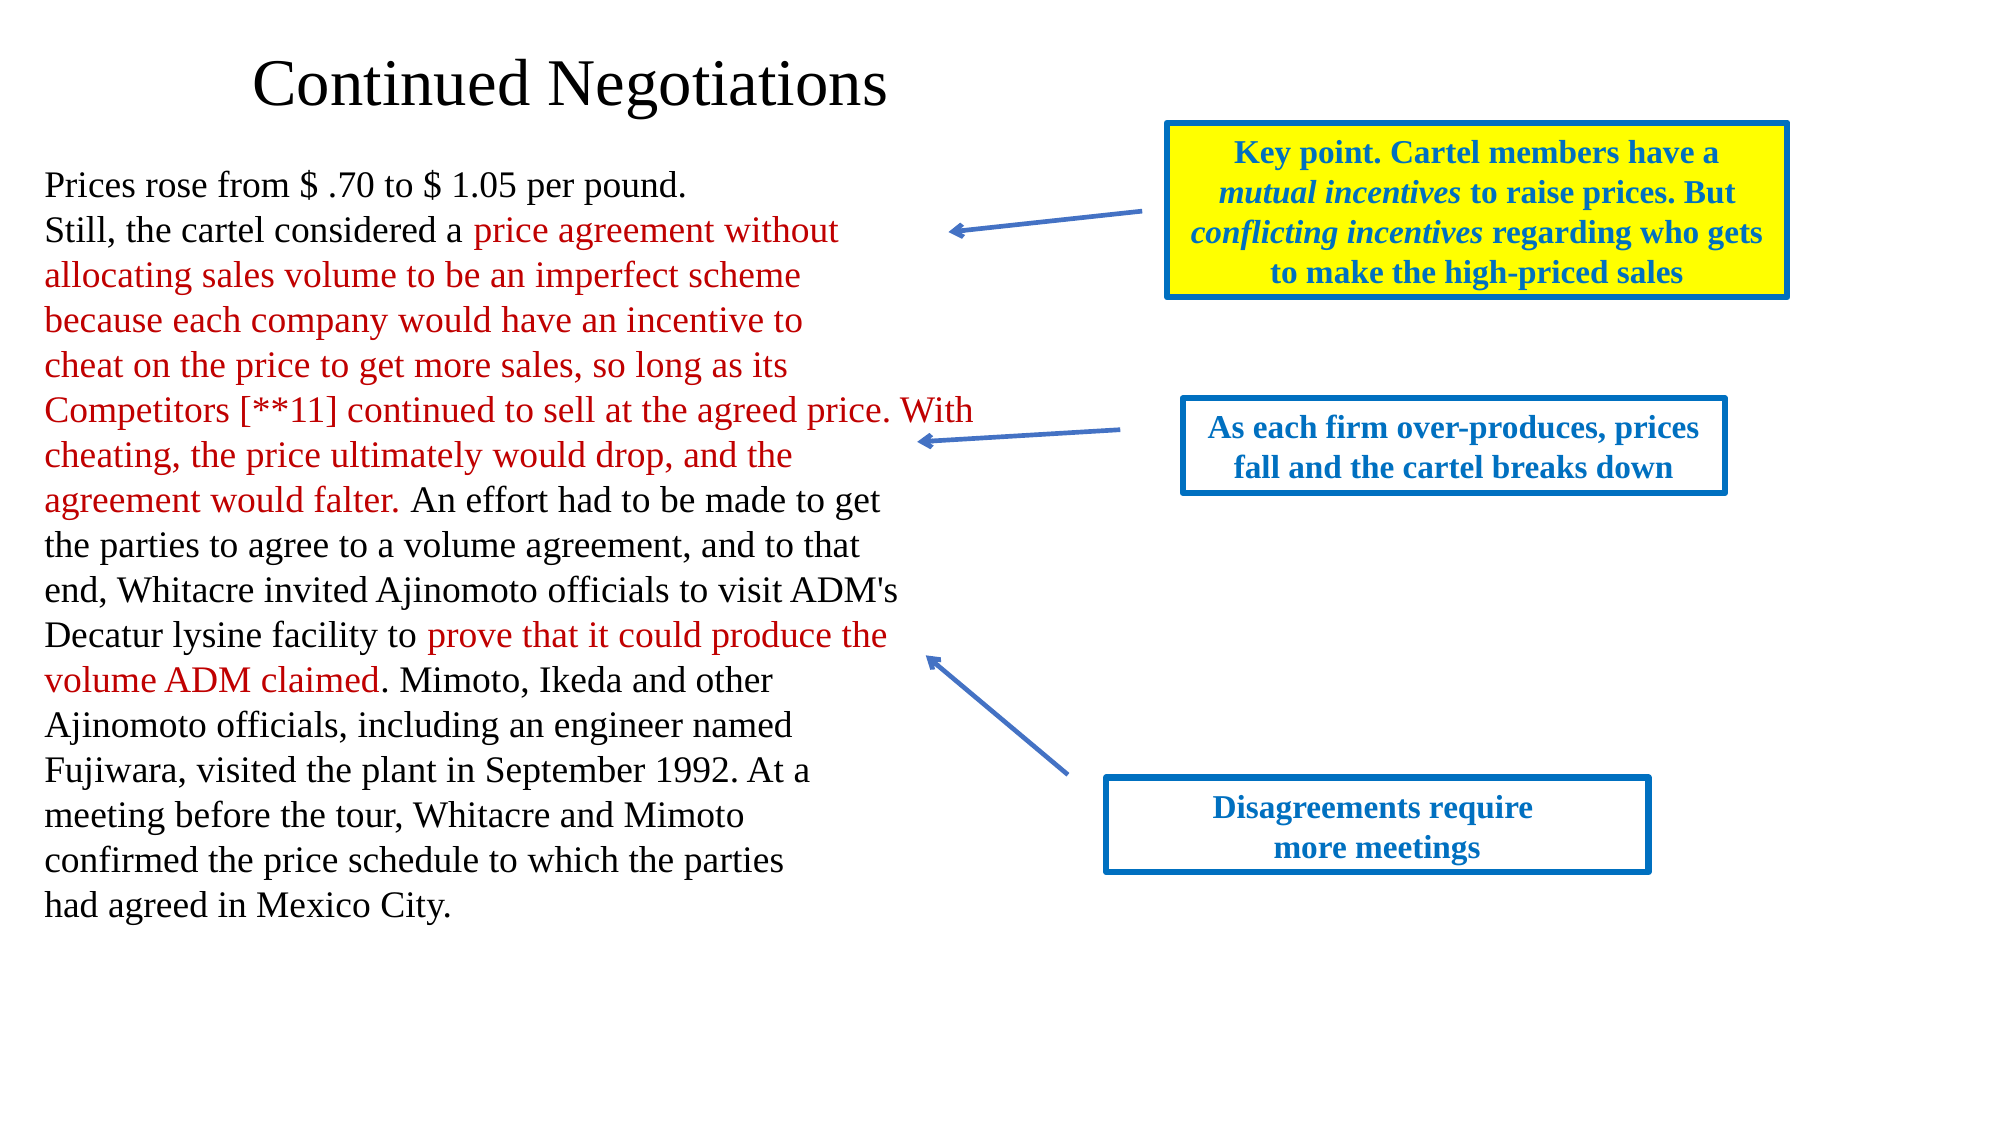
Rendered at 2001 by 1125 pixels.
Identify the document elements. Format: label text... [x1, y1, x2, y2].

list [0, 299, 1725, 1014]
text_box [948, 211, 1143, 233]
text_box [925, 655, 1068, 775]
text_box As each firm over-produces, prices fall and the cartel breaks down [1182, 398, 1725, 493]
text_box Key point. Cartel members have a mutual incentives to raise prices. But conflicting incentives regarding who gets to make the high-priced sales [1167, 122, 1788, 298]
text_box Continued Negotiations [237, 31, 905, 127]
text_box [917, 429, 1121, 442]
text_box Prices rose from $ .70 to $ 1.05 per pound. Still, the cartel considered a price agreement without allocating sales volume to be an imperfect scheme because each company would have an incentive to cheat on the price to get more sales, so long as its Competitors [**11] continued to sell at the agreed price. With cheating, the price ultimately would drop, and the agreement would falter. An effort had to be made to get the parties to agree to a volume agreement, and to that end, Whitacre invited Ajinomoto officials to visit ADM's Decatur lysine facility to prove that it could produce the volume ADM claimed. Mimoto, Ikeda and other Ajinomoto officials, including an engineer named Fujiwara, visited the plant in September 1992. At a meeting before the tour, Whitacre and Mimoto confirmed the price schedule to which the parties had agreed in Mexico City. [29, 152, 1030, 933]
text_box Disagreements require more meetings [1106, 777, 1649, 873]
